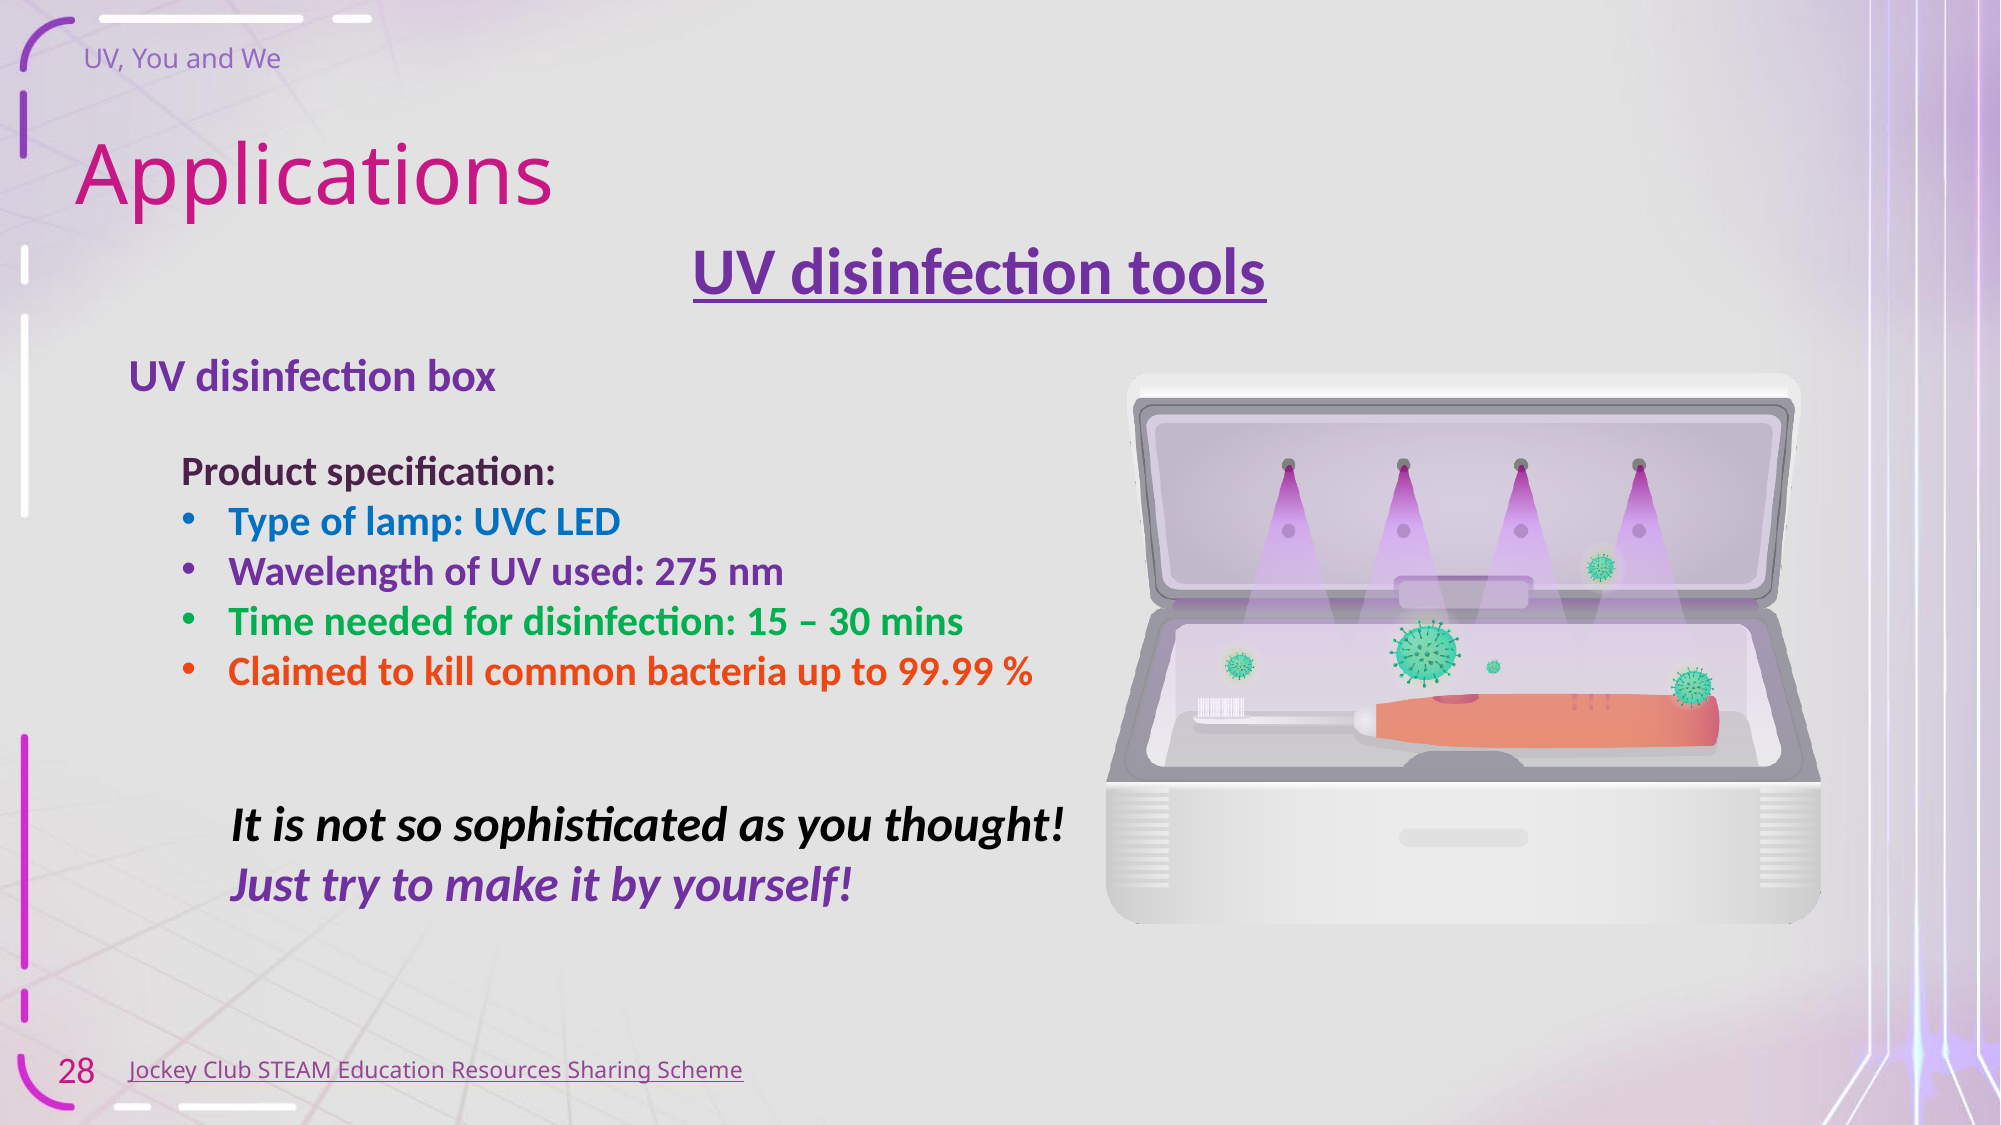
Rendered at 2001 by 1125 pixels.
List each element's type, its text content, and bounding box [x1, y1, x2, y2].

text_box UV disinfection box [113, 338, 512, 409]
text_box Product specification: Type of lamp: UVC LED Wavelength of UV used: 275 nm Time needed for disinfection: 15 – 30 mins Claimed to kill common bacteria up to 99.99 % [166, 436, 1050, 701]
text_box UV disinfection tools [677, 220, 1282, 316]
title Applications [61, 63, 1571, 279]
text_box It is not so sophisticated as you thought! Just try to make it by yourself! [215, 783, 1081, 919]
picture [0, 0, 2001, 1125]
